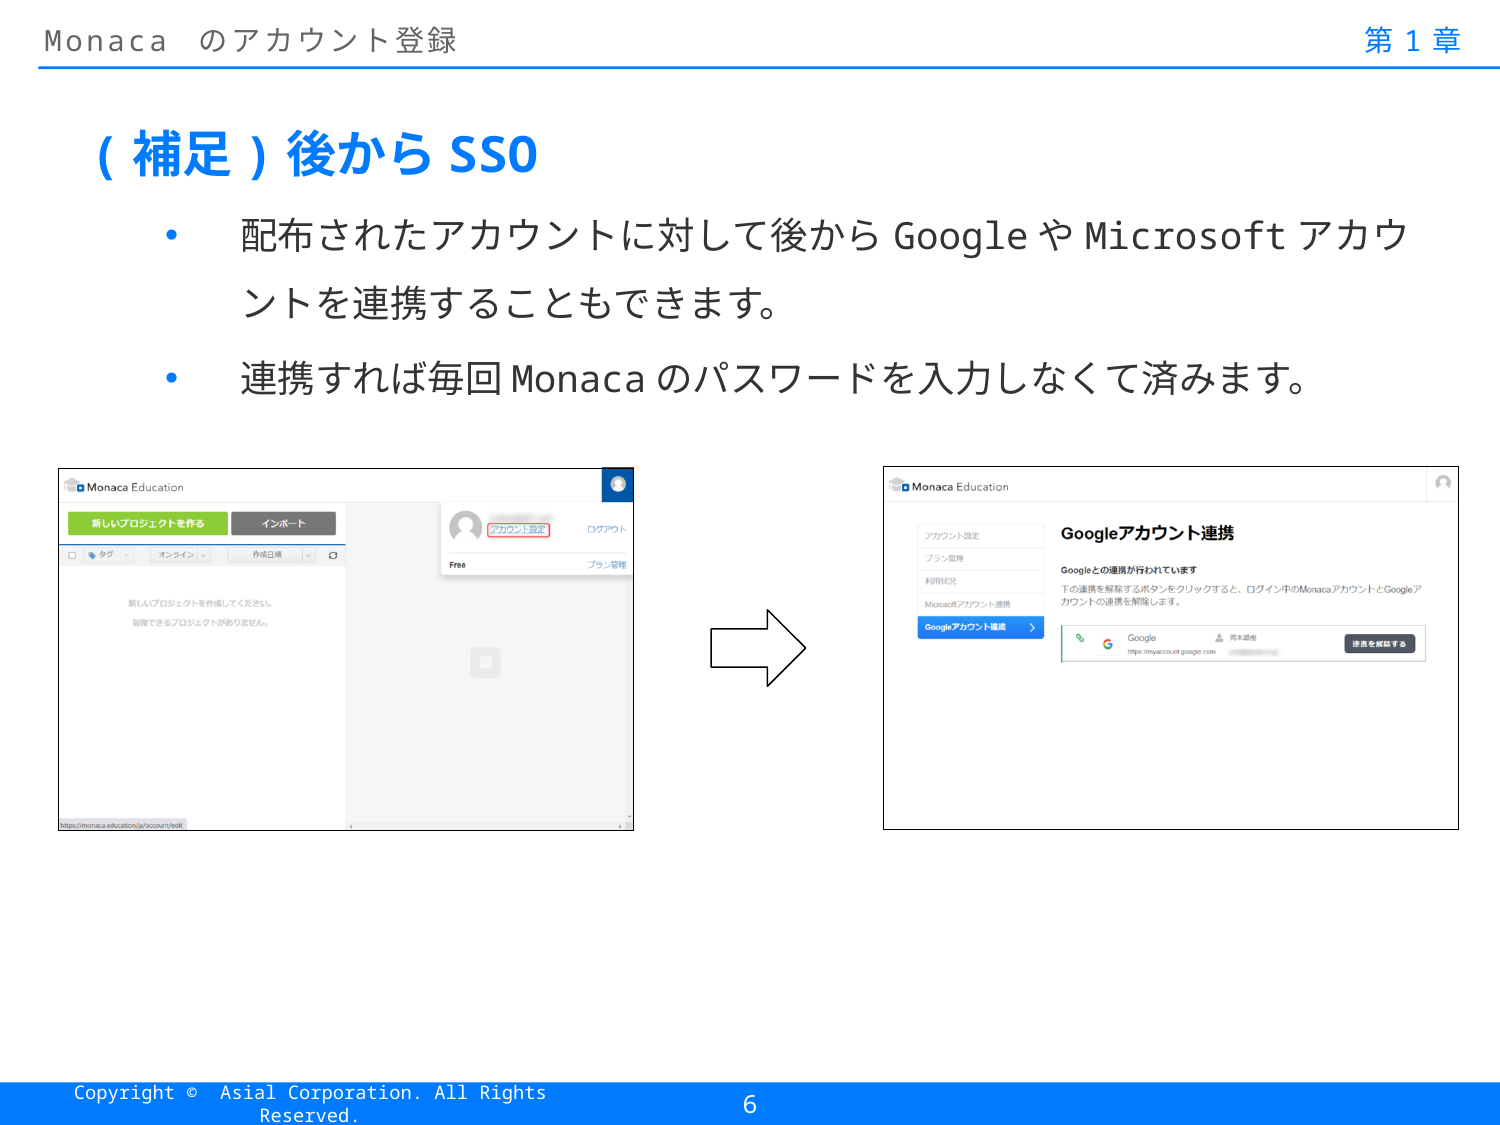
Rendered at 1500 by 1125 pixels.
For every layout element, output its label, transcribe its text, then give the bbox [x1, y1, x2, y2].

list (補足)後からSSO 配布されたアカウントに対して後からGoogleやMicrosoftアカウントを連携することもできます。 連携すれば毎回Monacaのパスワードを入力しなくて済みます。 [75, 84, 1425, 988]
picture [57, 467, 635, 831]
picture [882, 466, 1459, 830]
slide_number 6 [581, 1075, 919, 1125]
list 第1章 [702, 7, 1477, 72]
title Monaca のアカウント登録 [29, 7, 702, 72]
text_box [709, 607, 808, 689]
